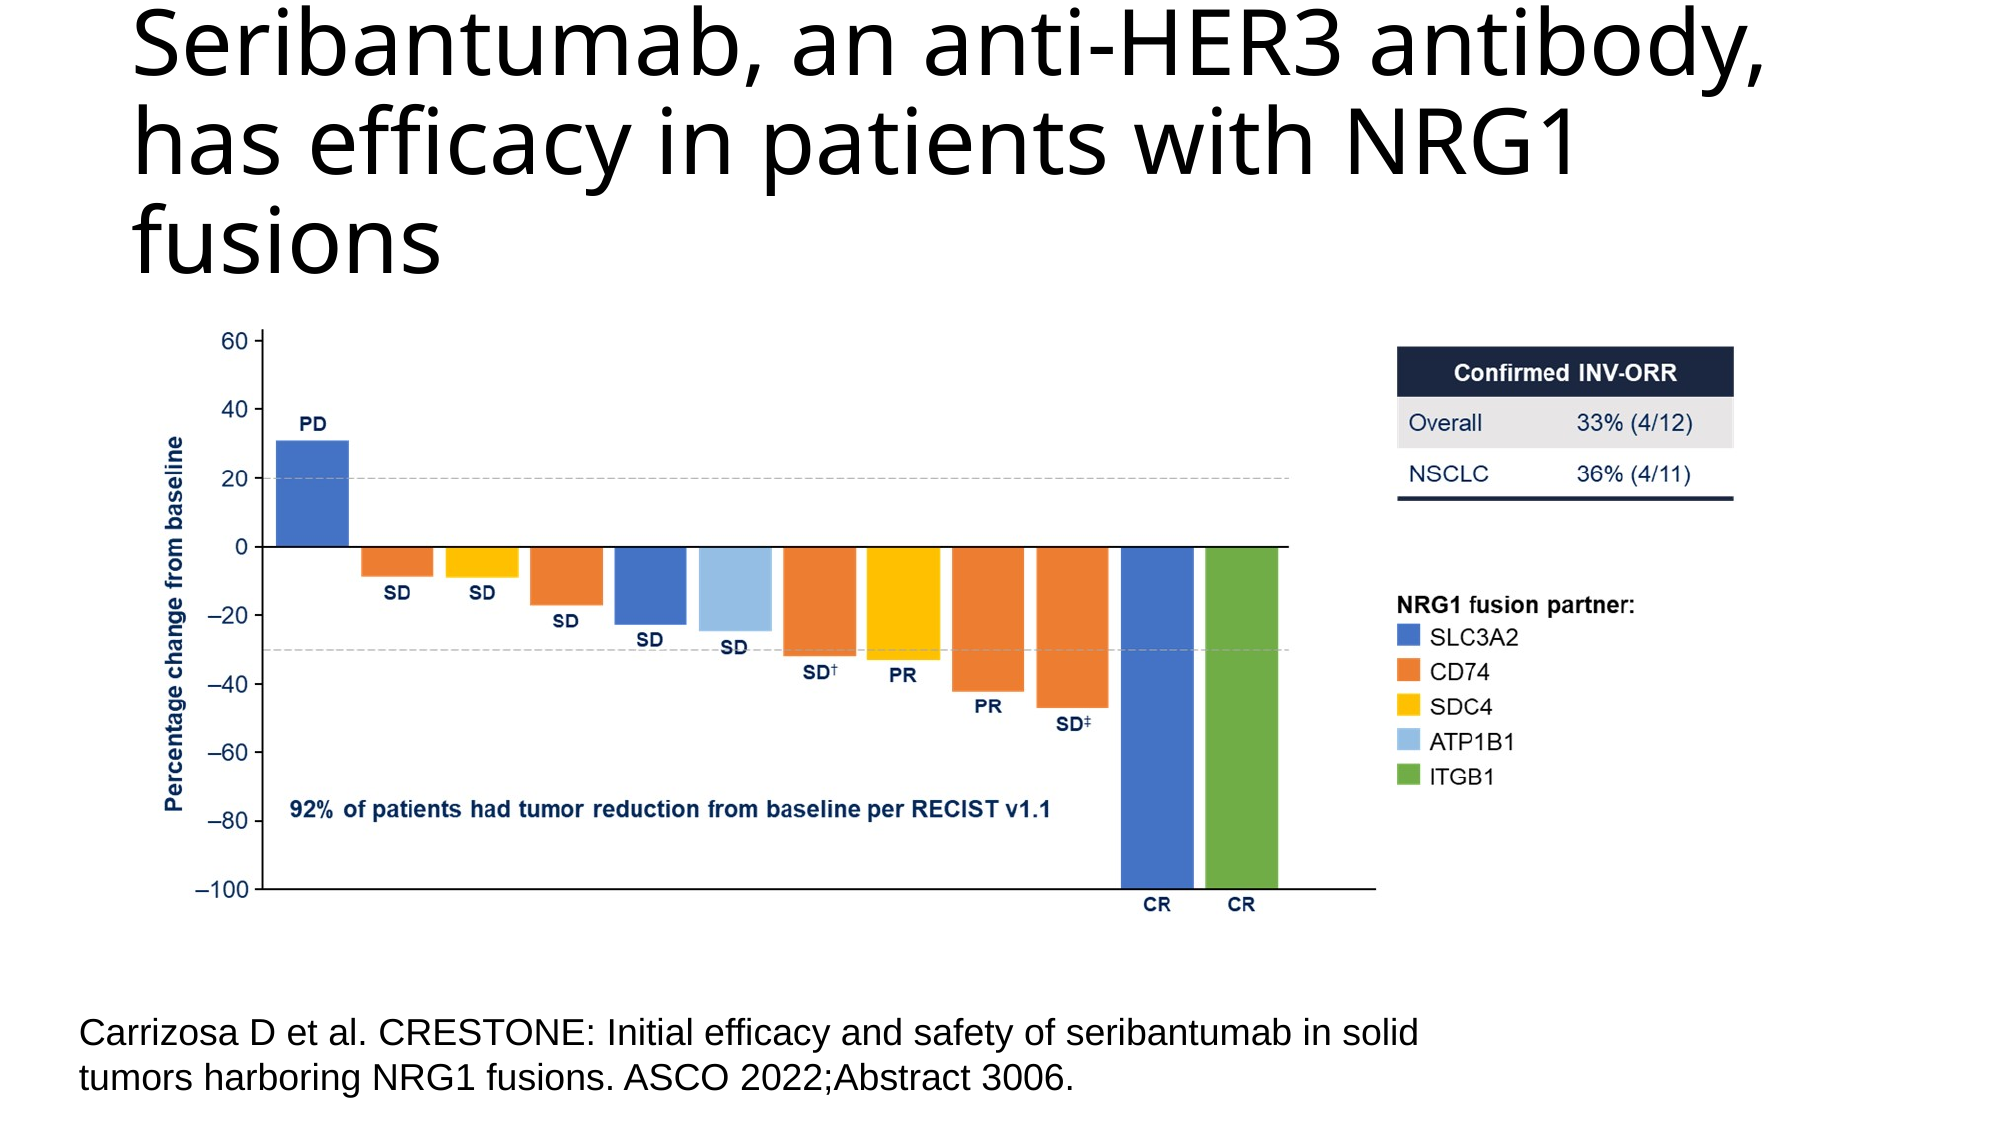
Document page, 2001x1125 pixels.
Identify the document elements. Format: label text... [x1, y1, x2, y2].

picture [31, 299, 1926, 940]
title Seribantumab, an anti-HER3 antibody, has efficacy in patients with NRG1 fusions [116, 36, 1842, 254]
text_box Carrizosa D et al. CRESTONE: Initial efficacy and safety of seribantumab in solid tumors harboring NRG1 fusions. ASCO 2022;Abstract 3006. [64, 1000, 1450, 1106]
